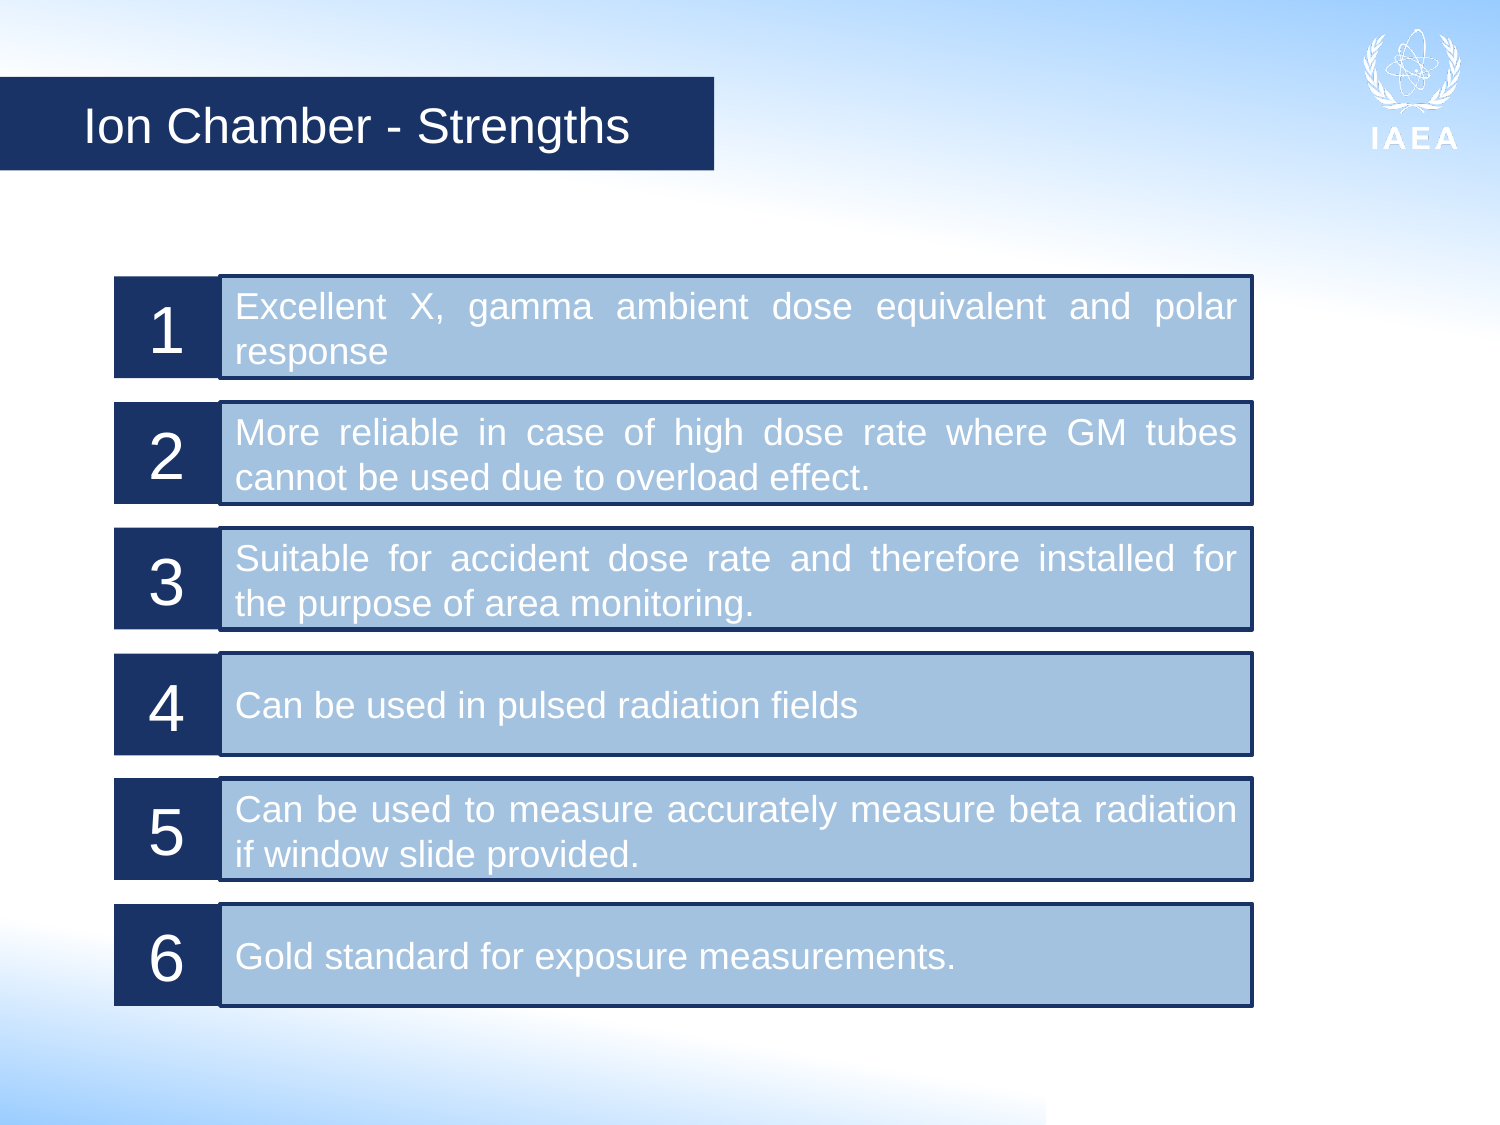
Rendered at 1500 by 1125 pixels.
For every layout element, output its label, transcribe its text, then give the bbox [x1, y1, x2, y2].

picture [1363, 29, 1461, 149]
text_box 6 [112, 902, 222, 1008]
text_box Excellent X, gamma ambient dose equivalent and polar response [222, 274, 1254, 380]
text_box 5 [112, 776, 222, 882]
text_box 2 [112, 400, 222, 506]
text_box Can be used in pulsed radiation fields [222, 651, 1254, 757]
text_box 4 [112, 651, 222, 757]
text_box Can be used to measure accurately measure beta radiation if window slide provided. [222, 776, 1254, 882]
text_box More reliable in case of high dose rate where GM tubes cannot be used due to overload effect. [222, 400, 1254, 506]
text_box Ion Chamber - Strengths [0, 75, 716, 173]
text_box Suitable for accident dose rate and therefore installed for the purpose of area monitoring. [222, 526, 1254, 632]
text_box 3 [112, 526, 222, 632]
text_box 1 [112, 274, 222, 380]
text_box Gold standard for exposure measurements. [222, 902, 1254, 1008]
